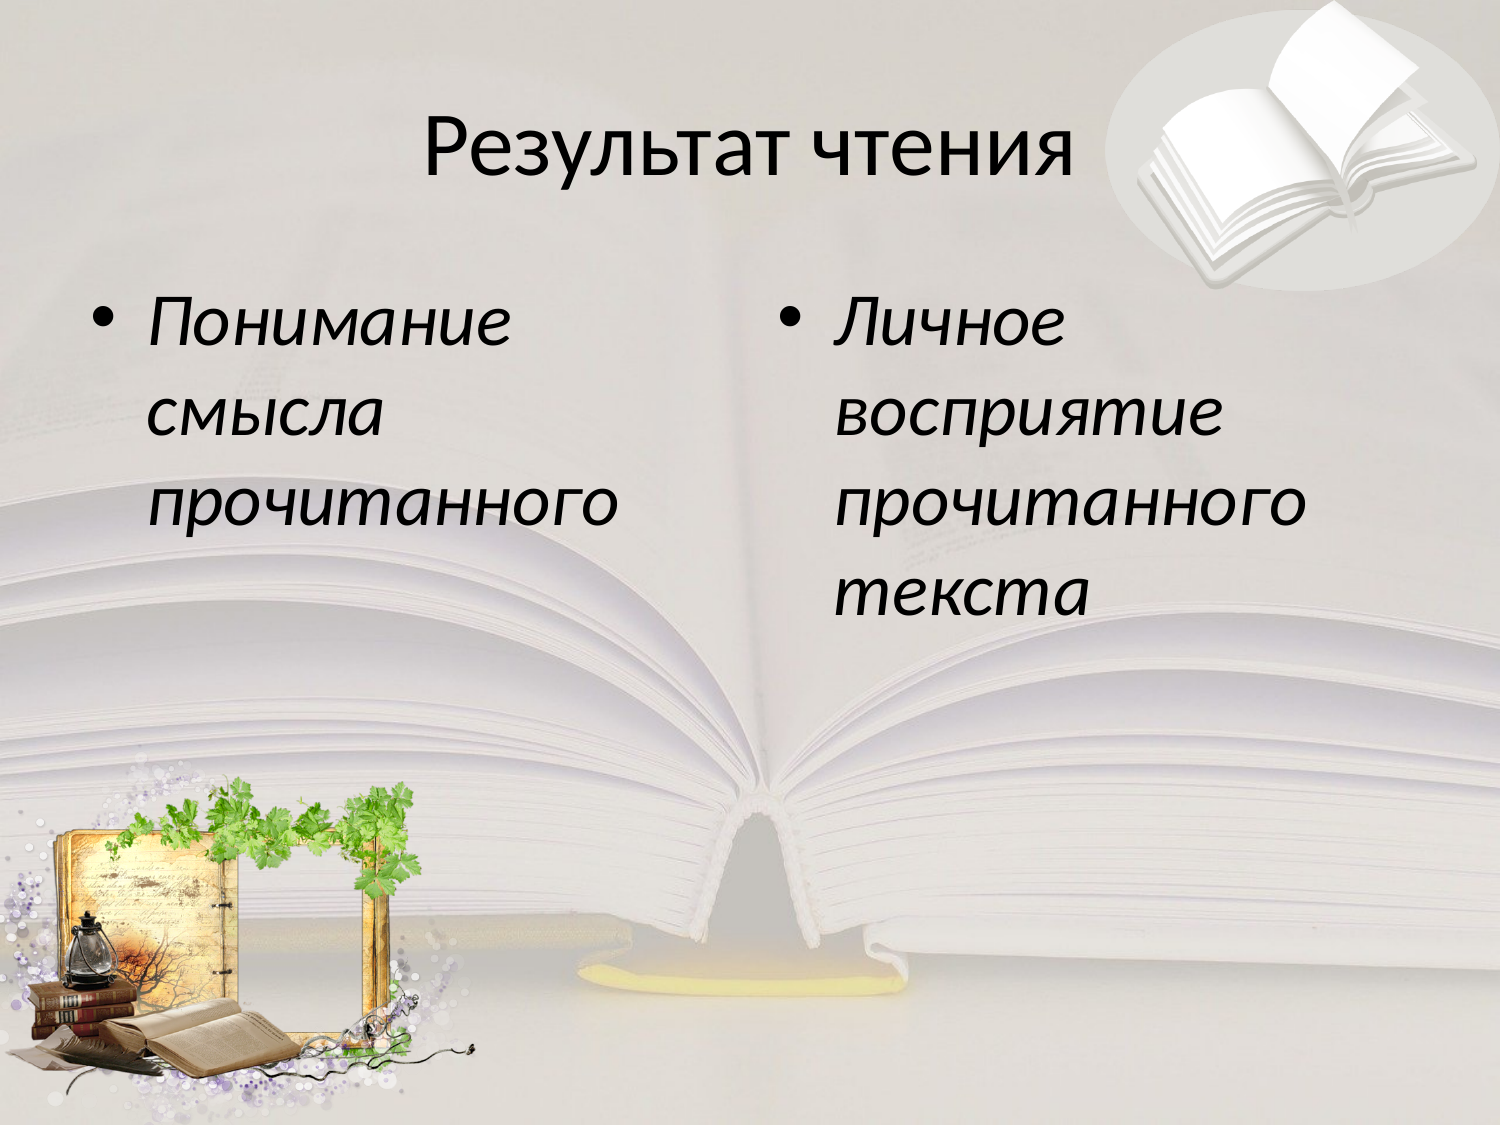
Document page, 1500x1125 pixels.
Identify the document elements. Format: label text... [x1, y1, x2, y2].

list Понимание смысла прочитанного [75, 262, 738, 1005]
list Личное восприятие прочитанного текста [762, 262, 1425, 1005]
picture [0, 0, 1500, 1125]
title Результат чтения [75, 45, 1425, 233]
